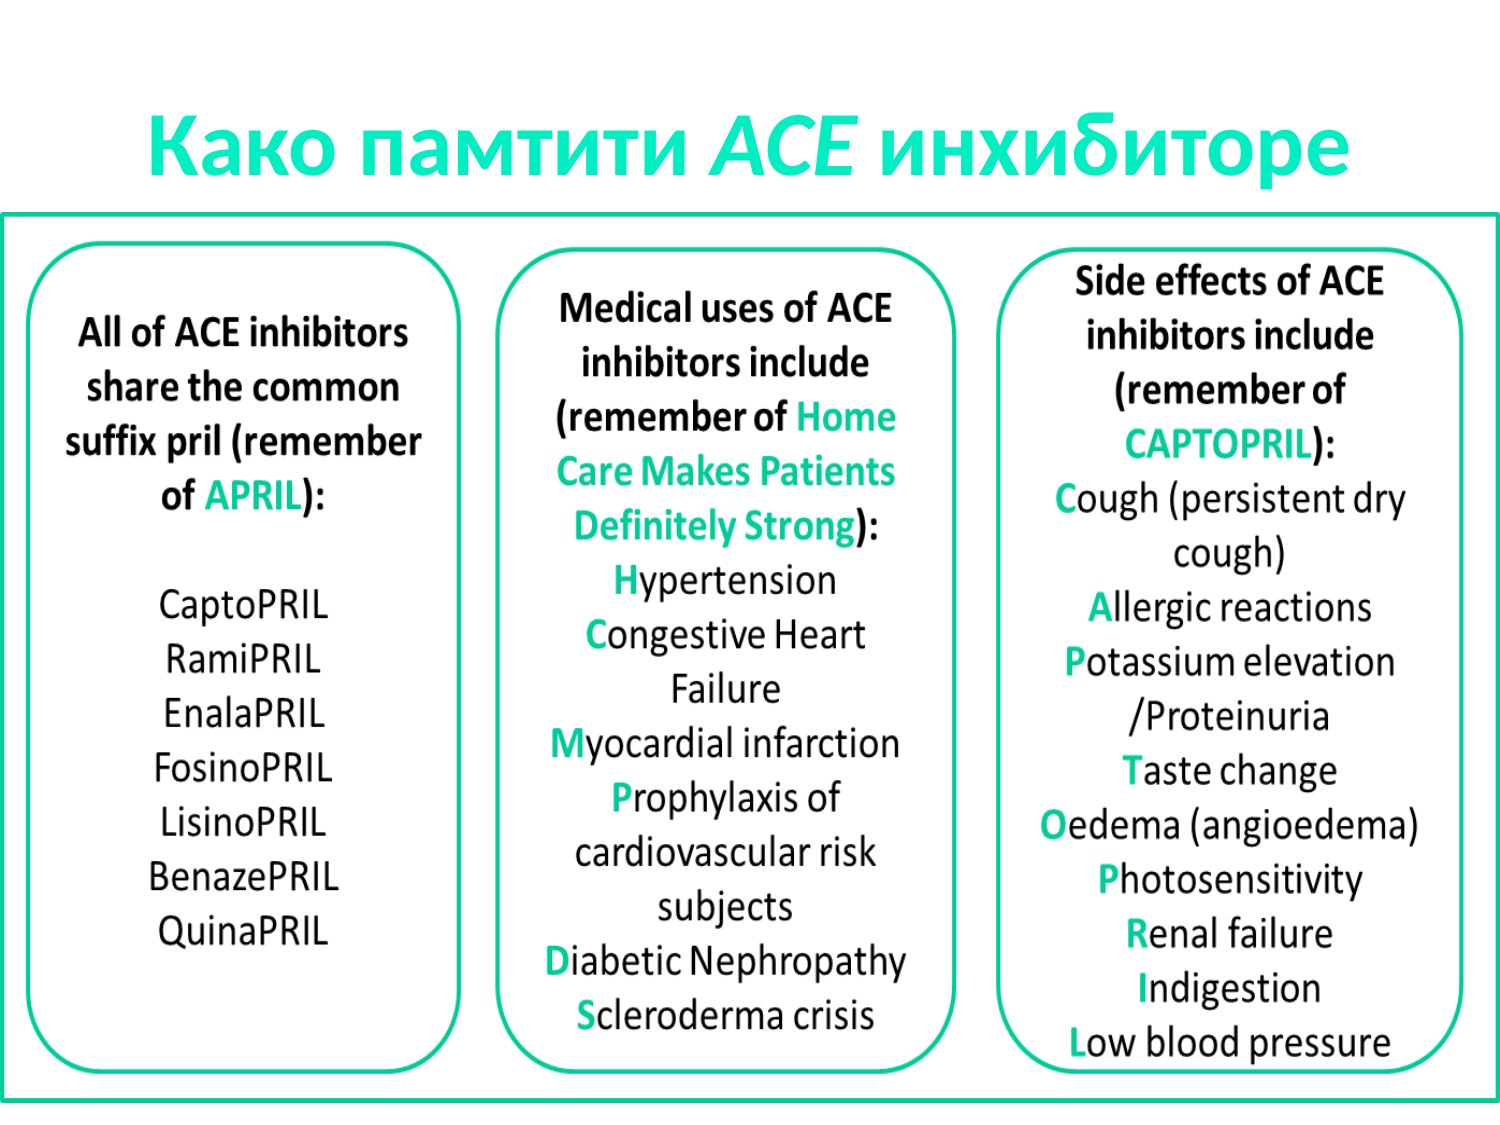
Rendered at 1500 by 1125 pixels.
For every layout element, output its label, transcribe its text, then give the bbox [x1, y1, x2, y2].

title Како памтити ACE инхибиторе [75, 45, 1425, 211]
picture [0, 212, 1500, 1103]
